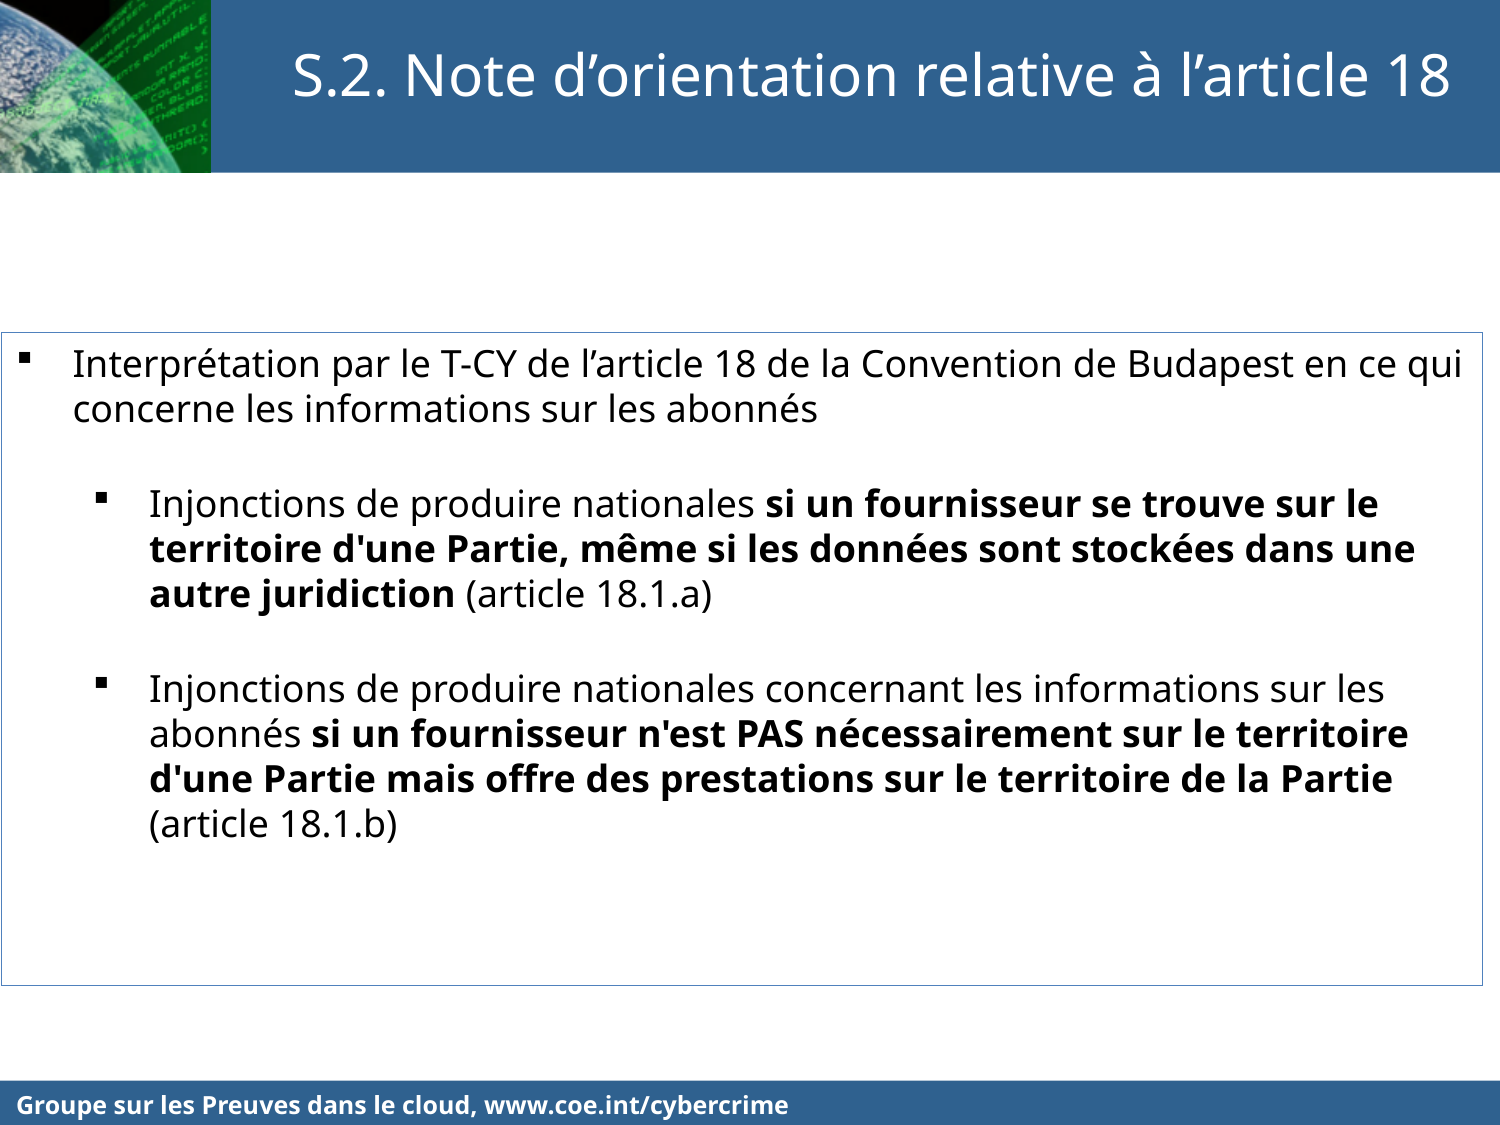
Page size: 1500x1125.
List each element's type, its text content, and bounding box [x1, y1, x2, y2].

text_box S.2. Note d’orientation relative à l’article 18 [230, 31, 1483, 116]
list Interprétation par le T-CY de l’article 18 de la Convention de Budapest en ce qui concerne les informations sur les abonnés Injonctions de produire nationales si un fournisseur se trouve sur le territoire d'une Partie, même si les données sont stockées dans une autre juridiction (article 18.1.a) Injonctions de produire nationales concernant les informations sur les abonnés si un fournisseur n'est PAS nécessairement sur le territoire d'une Partie mais offre des prestations sur le territoire de la Partie (article 18.1.b) [1, 332, 1483, 986]
text_box [0, 1079, 1500, 1125]
picture [0, 0, 212, 173]
text_box Groupe sur les Preuves dans le cloud, www.coe.int/cybercrime -23 - - [1, 1082, 1500, 1125]
text_box [214, 0, 1500, 175]
